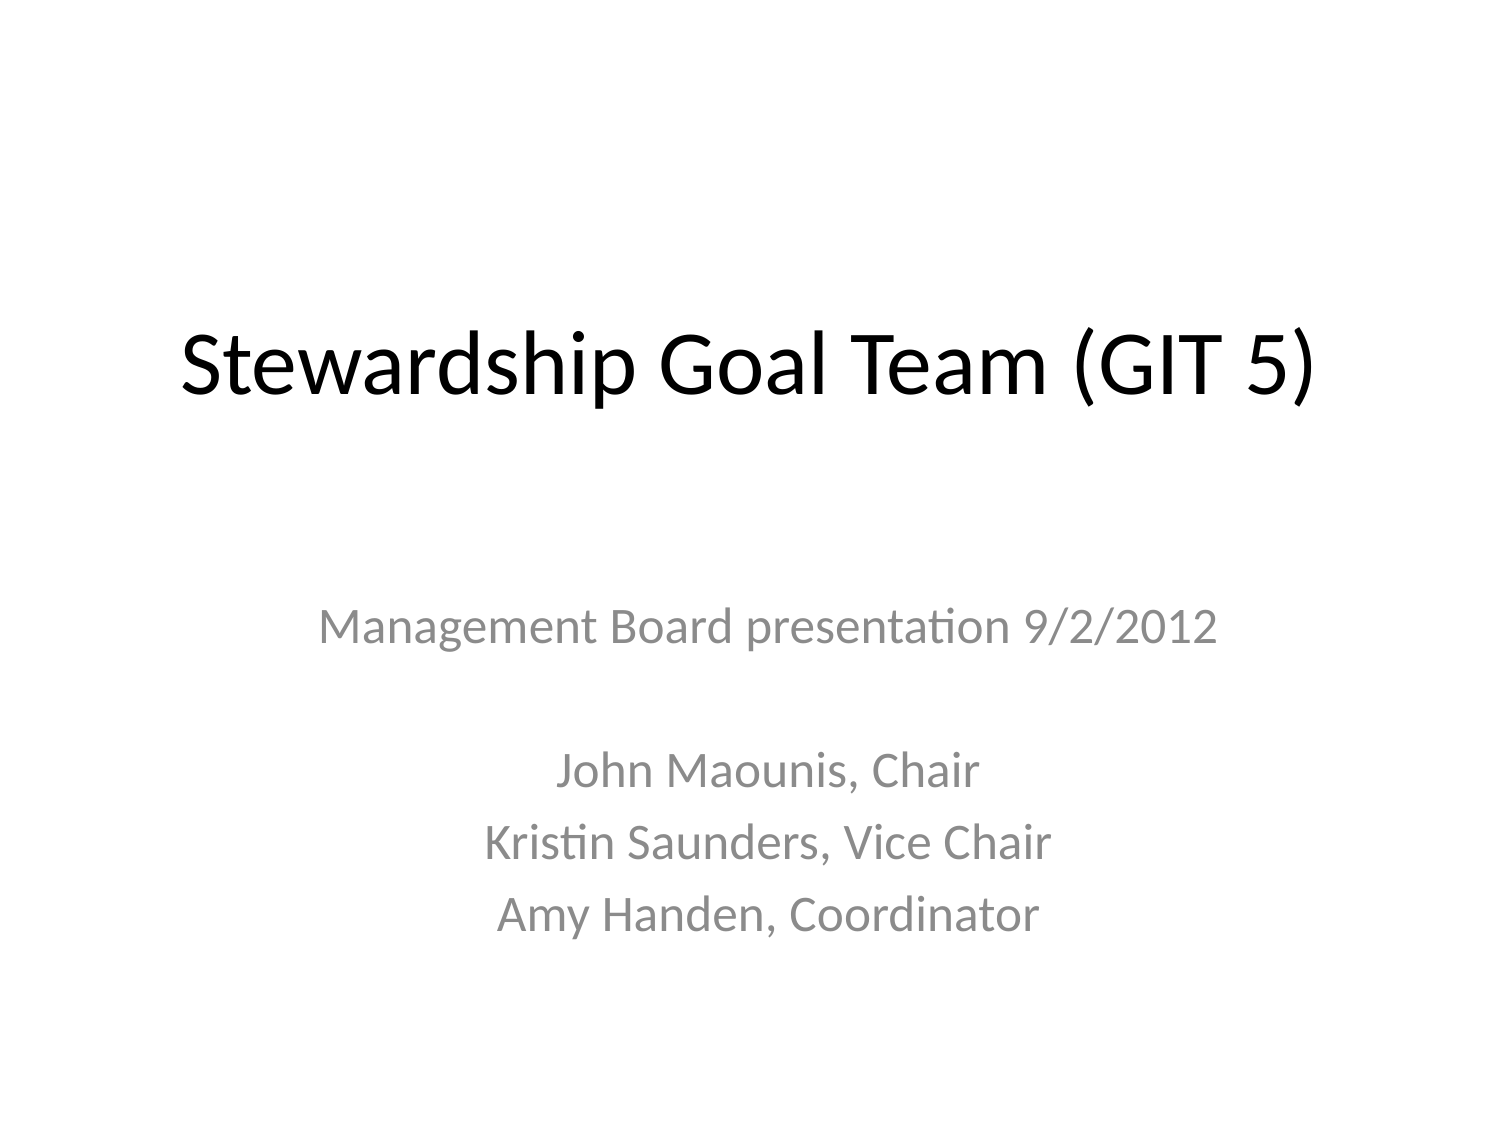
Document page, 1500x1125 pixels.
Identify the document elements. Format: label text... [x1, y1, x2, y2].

title Stewardship Goal Team (GIT 5) [112, 237, 1388, 479]
subtitle Management Board presentation 9/2/2012 John Maounis, Chair Kristin Saunders, Vice Chair Amy Handen, Coordinator [200, 512, 1338, 950]
